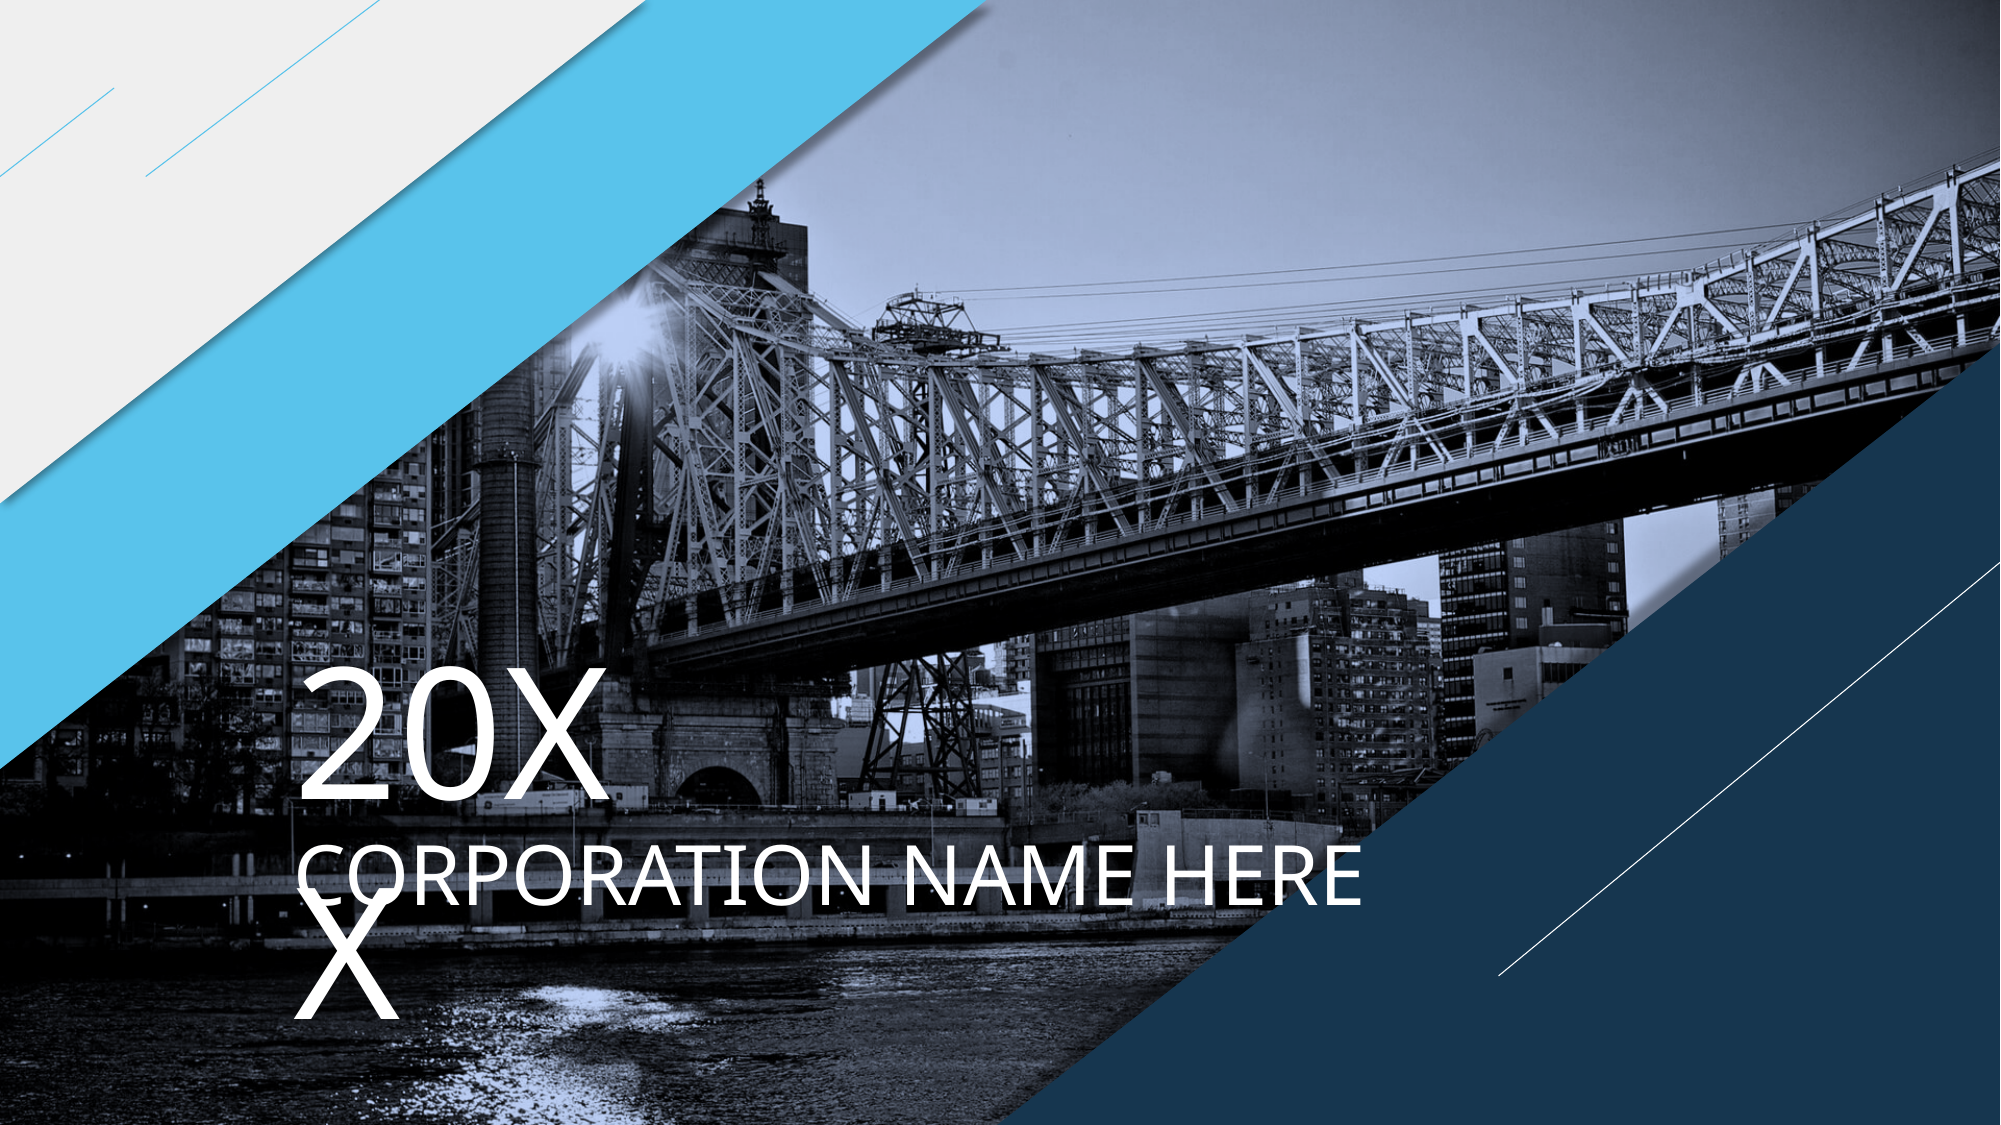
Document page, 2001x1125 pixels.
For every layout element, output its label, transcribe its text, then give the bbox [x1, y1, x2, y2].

text_box 20XX [278, 930, 634, 1064]
text_box 20XX [278, 609, 634, 814]
text_box CORPORATION NAME HERE [278, 814, 1431, 930]
